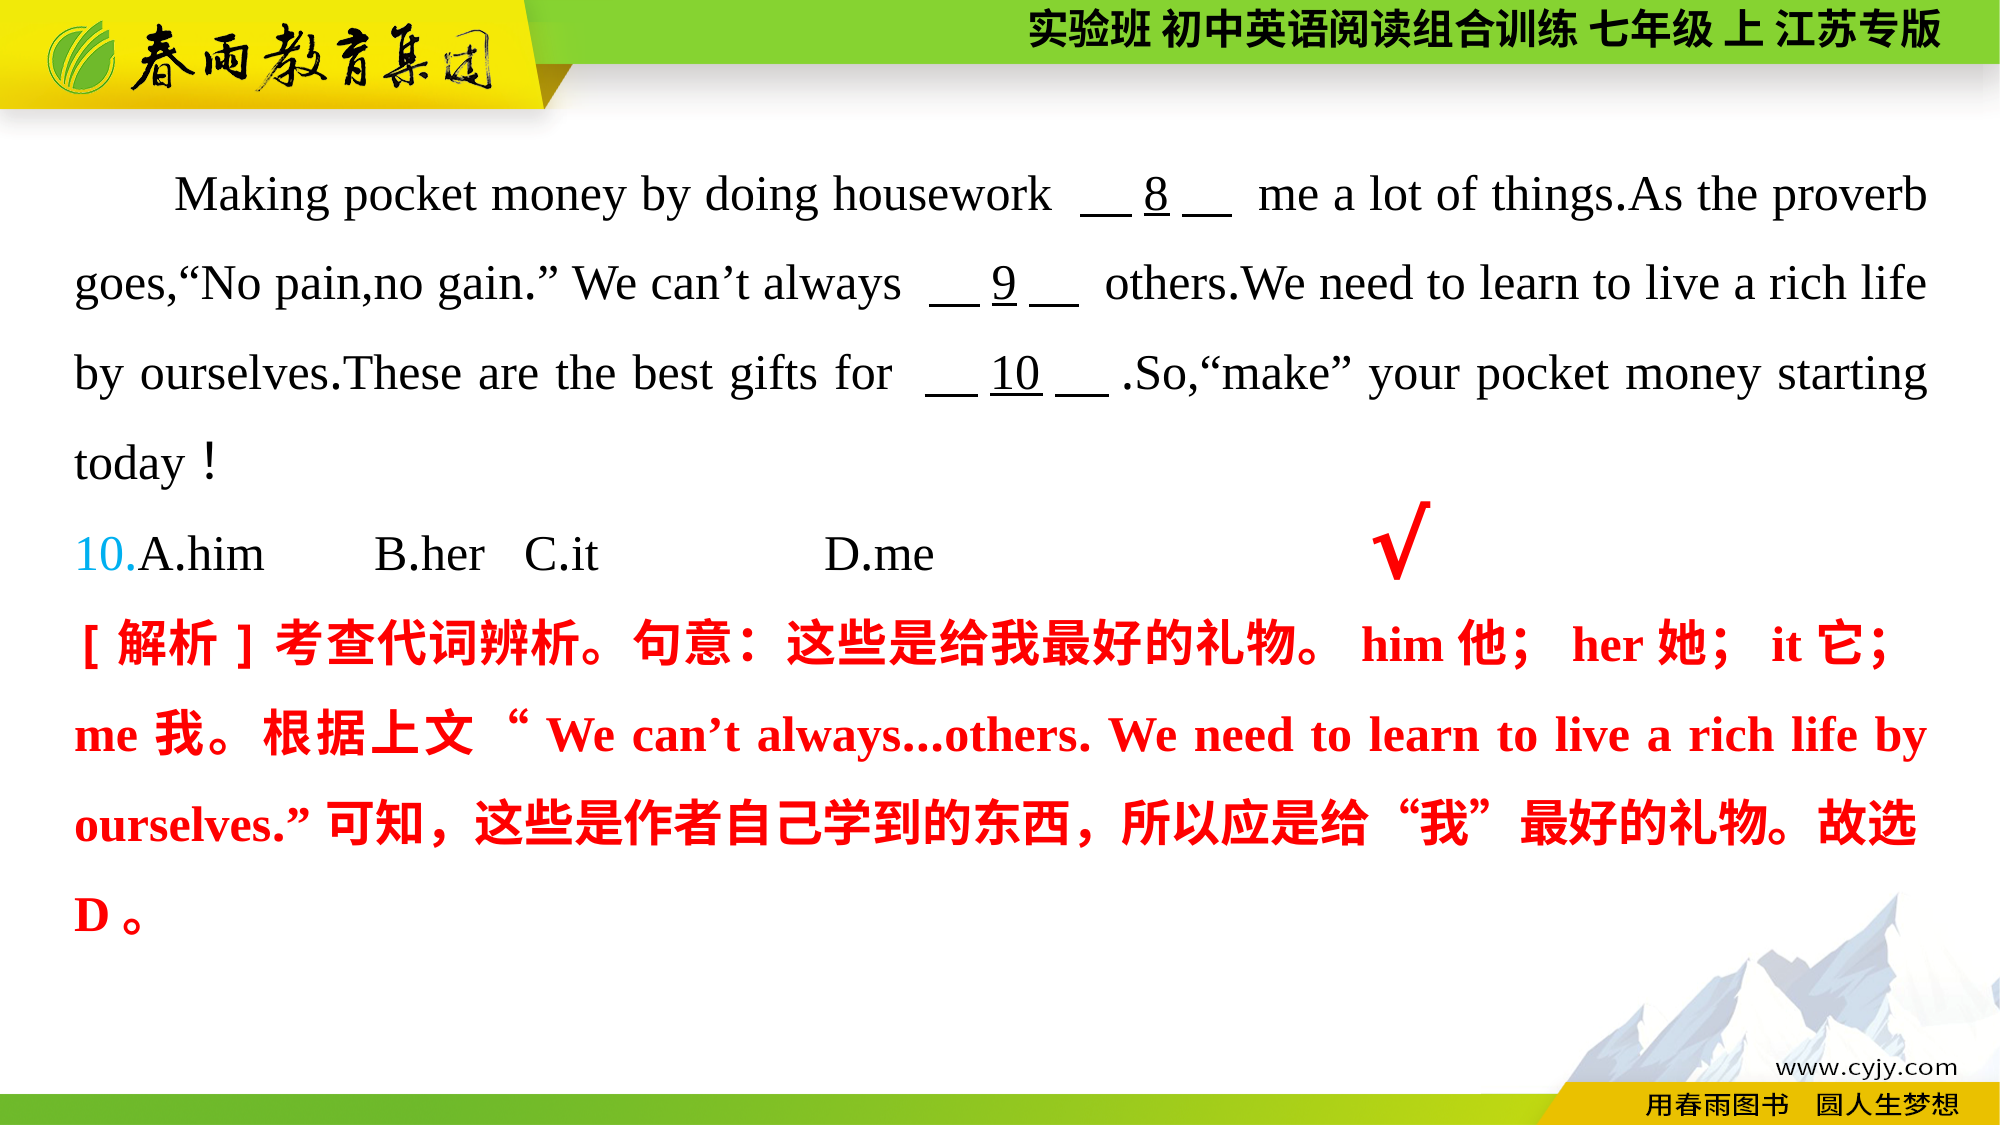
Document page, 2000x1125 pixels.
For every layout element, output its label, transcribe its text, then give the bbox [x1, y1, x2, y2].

list Making pocket money by doing housework 8 me a lot of things.As the proverb goes,“No pain,no gain.” We can’t always 9 others.We need to learn to live a rich life by ourselves.These are the best gifts for 10 .So,“make” your pocket money starting today！ 10.A.him B.her C.it D.me [59, 122, 1944, 574]
picture [0, 0, 2000, 1125]
text_box [解析]考查代词辨析。句意：这些是给我最好的礼物。him他；her她；it它；me我。根据上文“We can’t always...others. We need to learn to live a rich life by ourselves.”可知，这些是作者自己学到的东西，所以应是给“我”最好的礼物。故选D。 [59, 574, 1944, 950]
